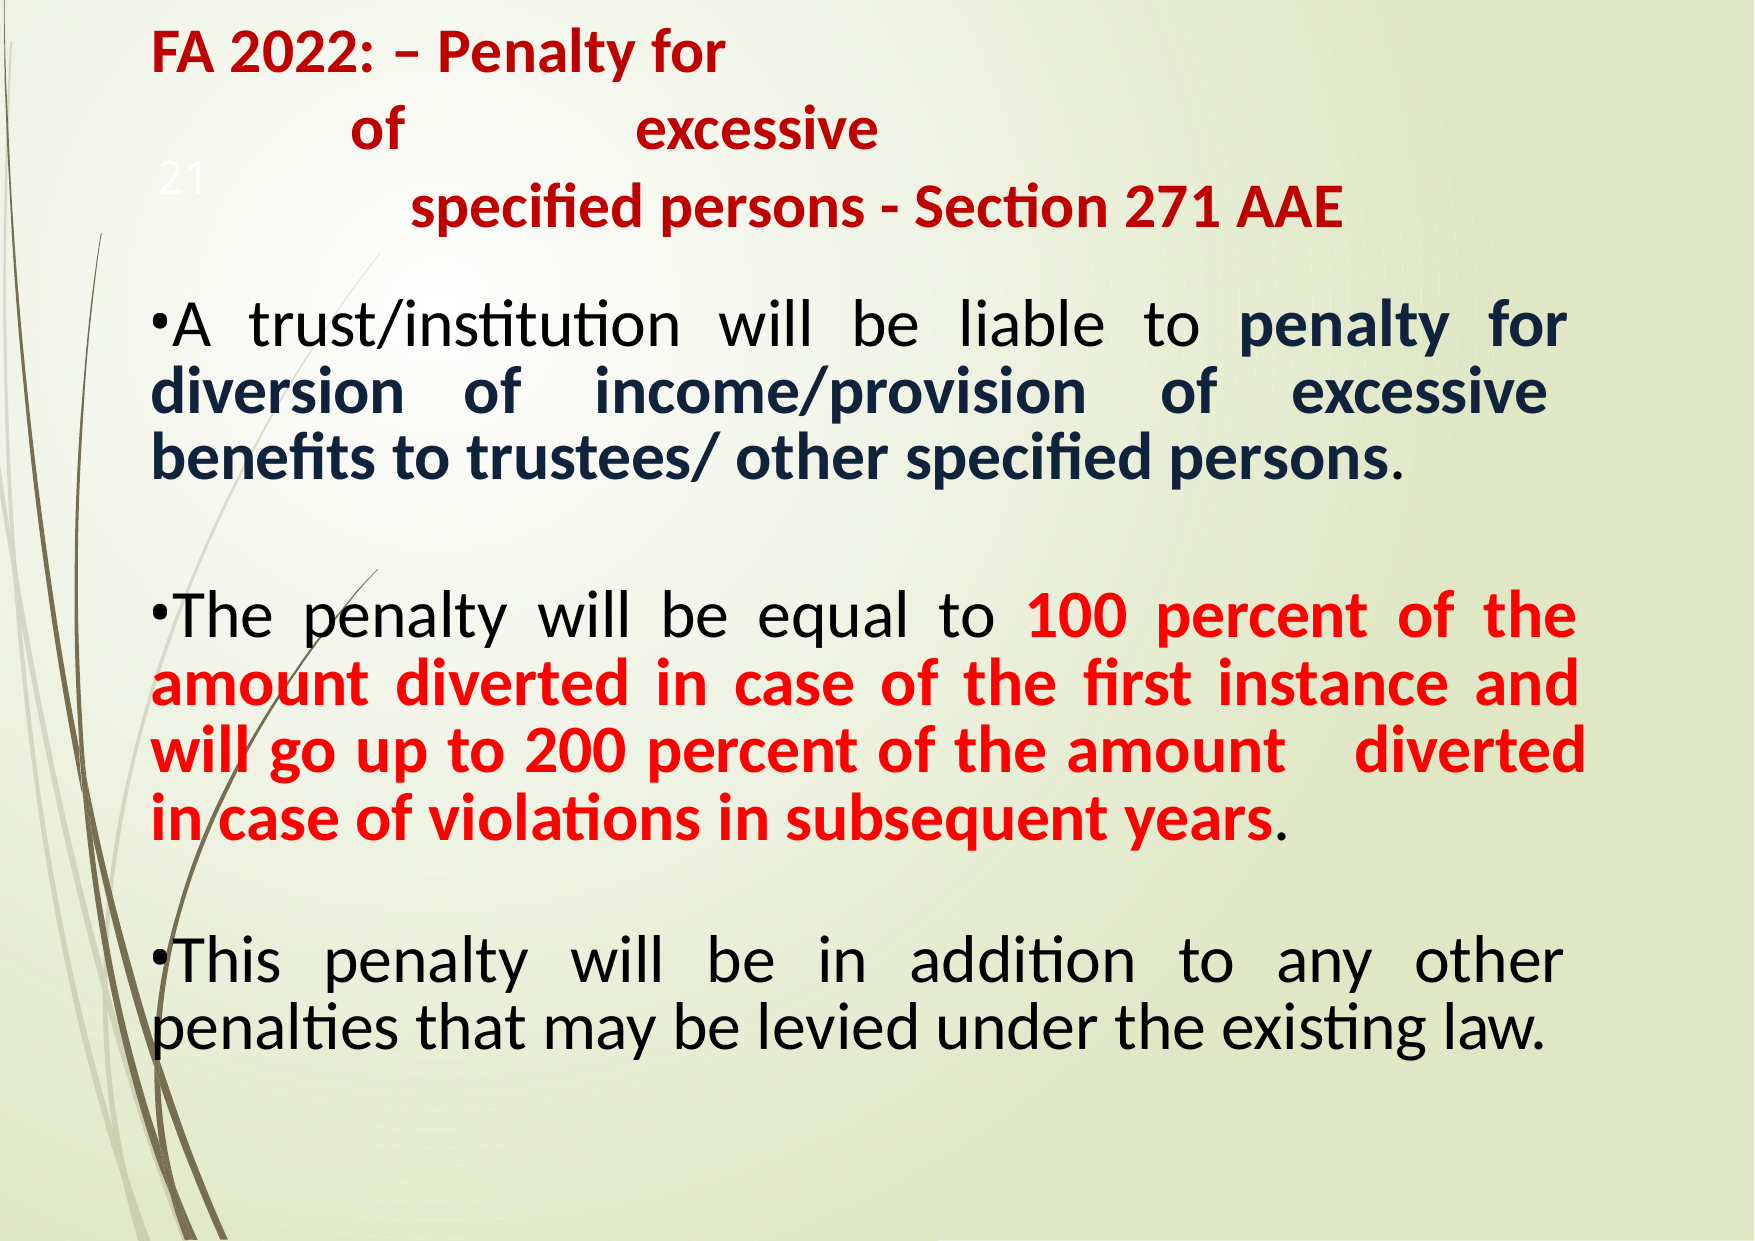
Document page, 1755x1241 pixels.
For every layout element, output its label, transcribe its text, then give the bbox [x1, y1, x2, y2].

text_box FA 2022: – Penalty for of excessive [148, 5, 1503, 123]
slide_number 21 [98, 0, 211, 536]
text_box specified persons - Section 271 AAE A trust/institution will be liable to penalty for diversion of income/provision of excessive benefits to trustees/ other specified persons. The penalty will be equal to 100 percent of the amount diverted in case of the first instance and will go up to 200 percent of the amount diverted in case of violations in subsequent years. This penalty will be in addition to any other penalties that may be levied under the existing law. [148, 123, 1608, 1063]
